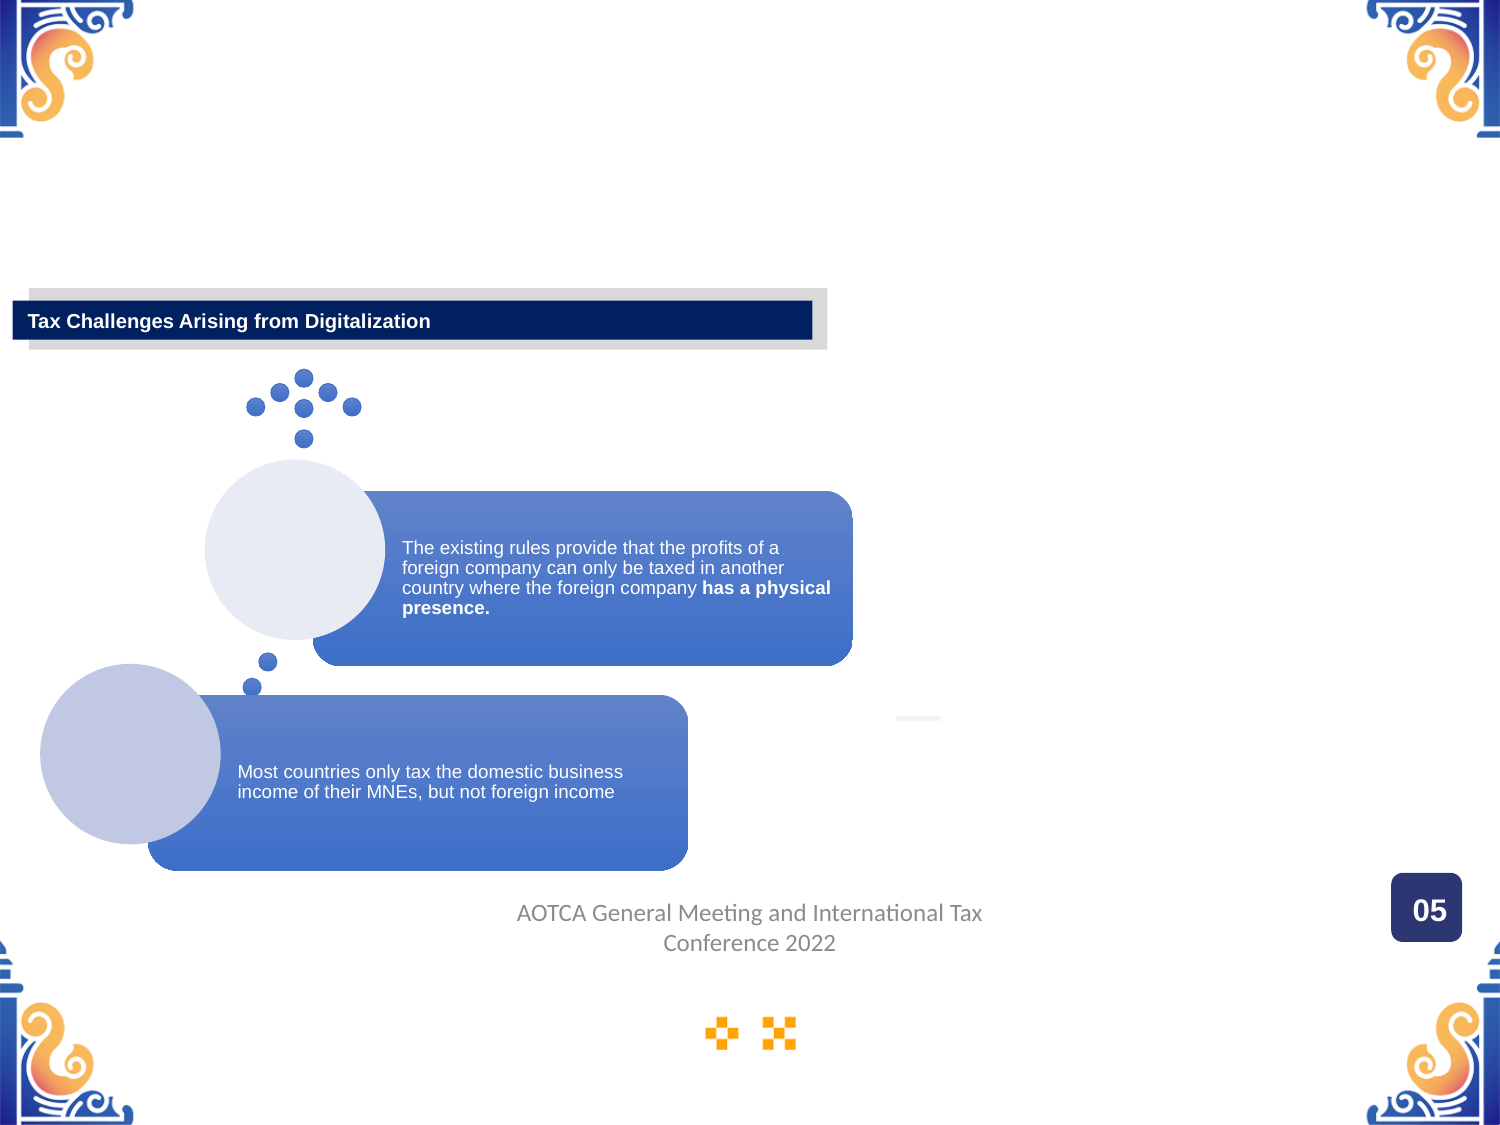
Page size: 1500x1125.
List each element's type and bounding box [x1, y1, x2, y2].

picture [0, 0, 1500, 1125]
text_box [148, 694, 689, 871]
text_box [312, 490, 853, 667]
